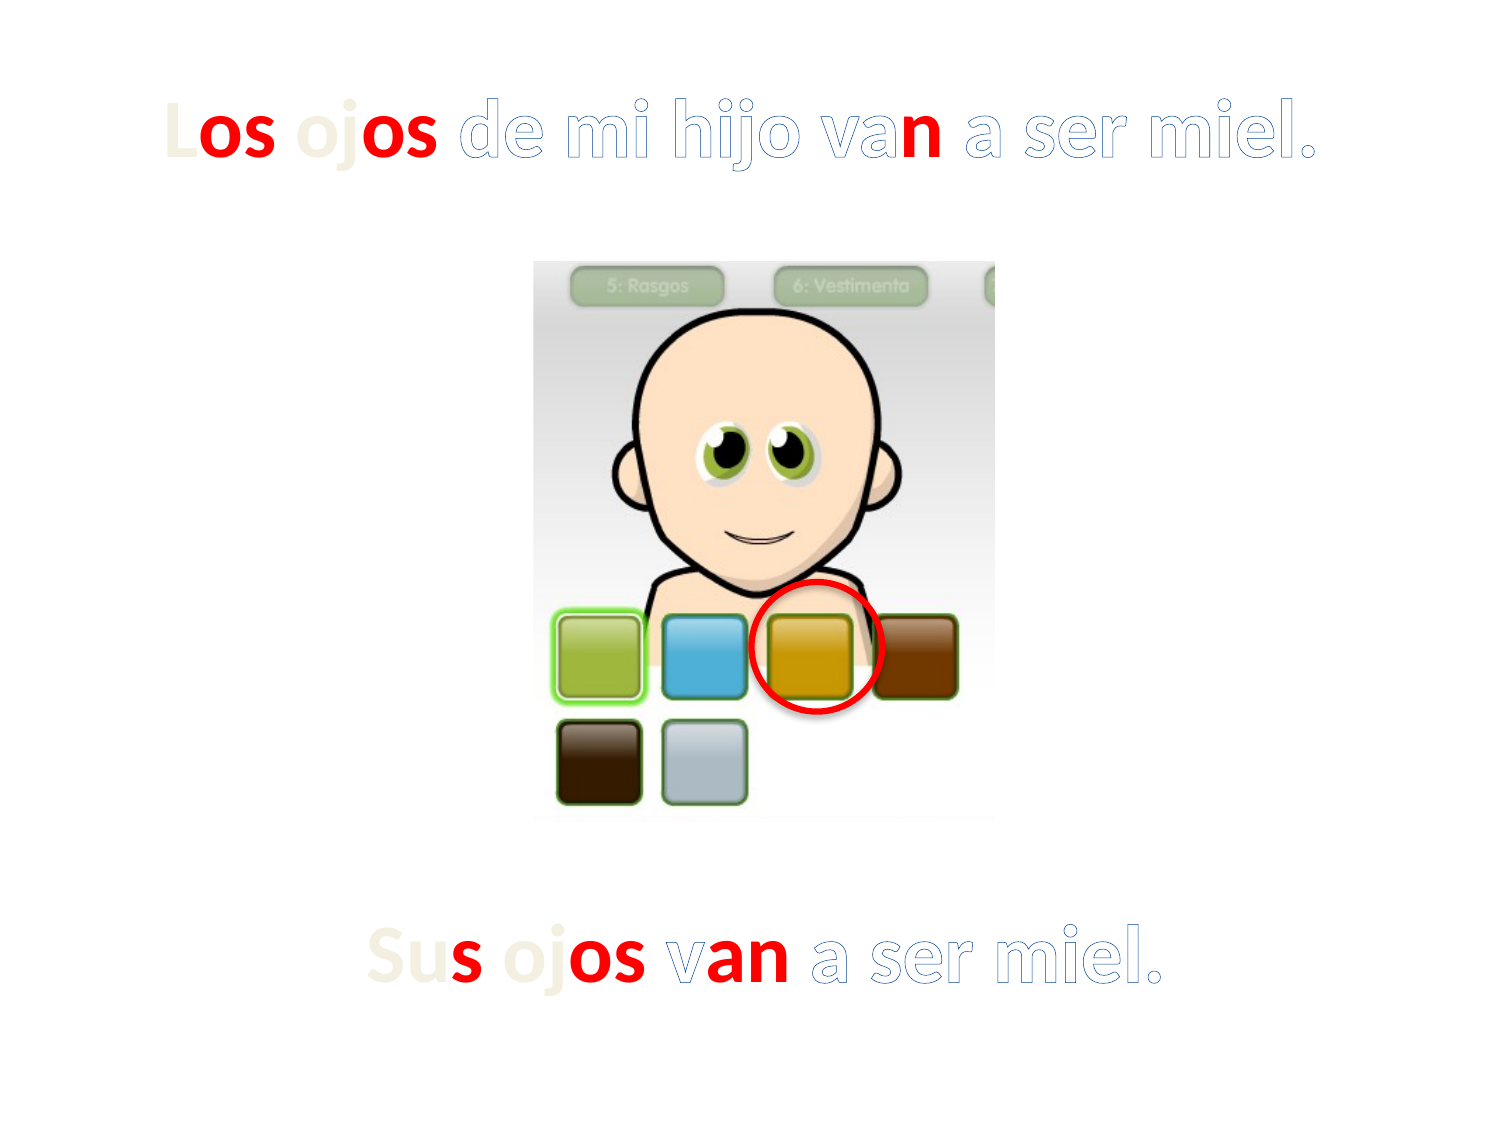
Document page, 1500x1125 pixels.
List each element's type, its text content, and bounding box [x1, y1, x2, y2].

picture [533, 261, 996, 822]
text_box Sus ojos van a ser miel. [109, 891, 1423, 1007]
text_box Los ojos de mi hijo van a ser miel. [84, 66, 1398, 182]
